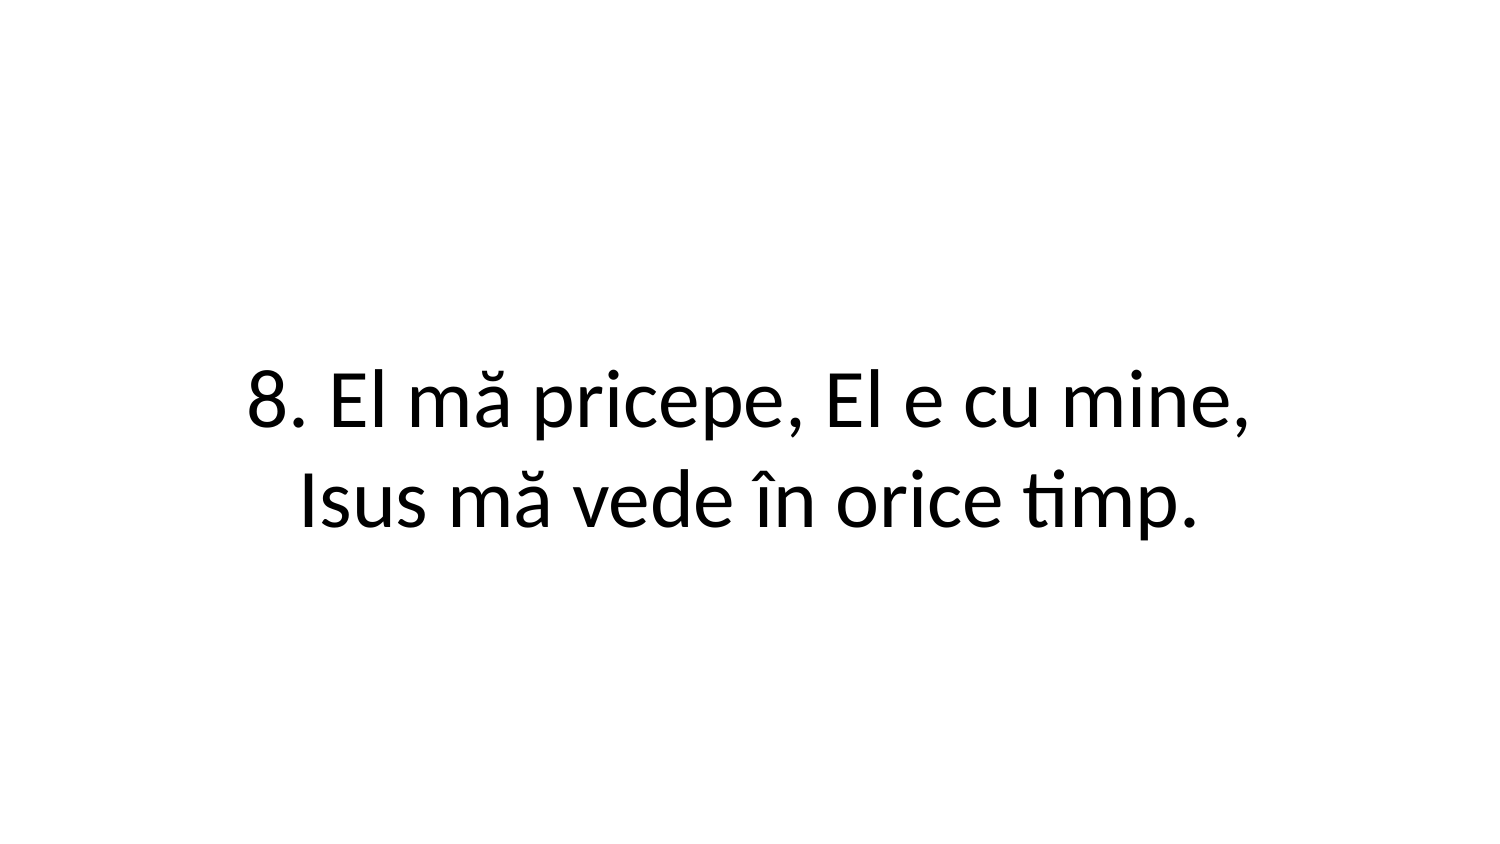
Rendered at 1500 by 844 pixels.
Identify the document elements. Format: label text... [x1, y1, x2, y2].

text_box 8. El mă pricepe, El e cu mine, Isus mă vede în orice timp. [231, 292, 1269, 552]
